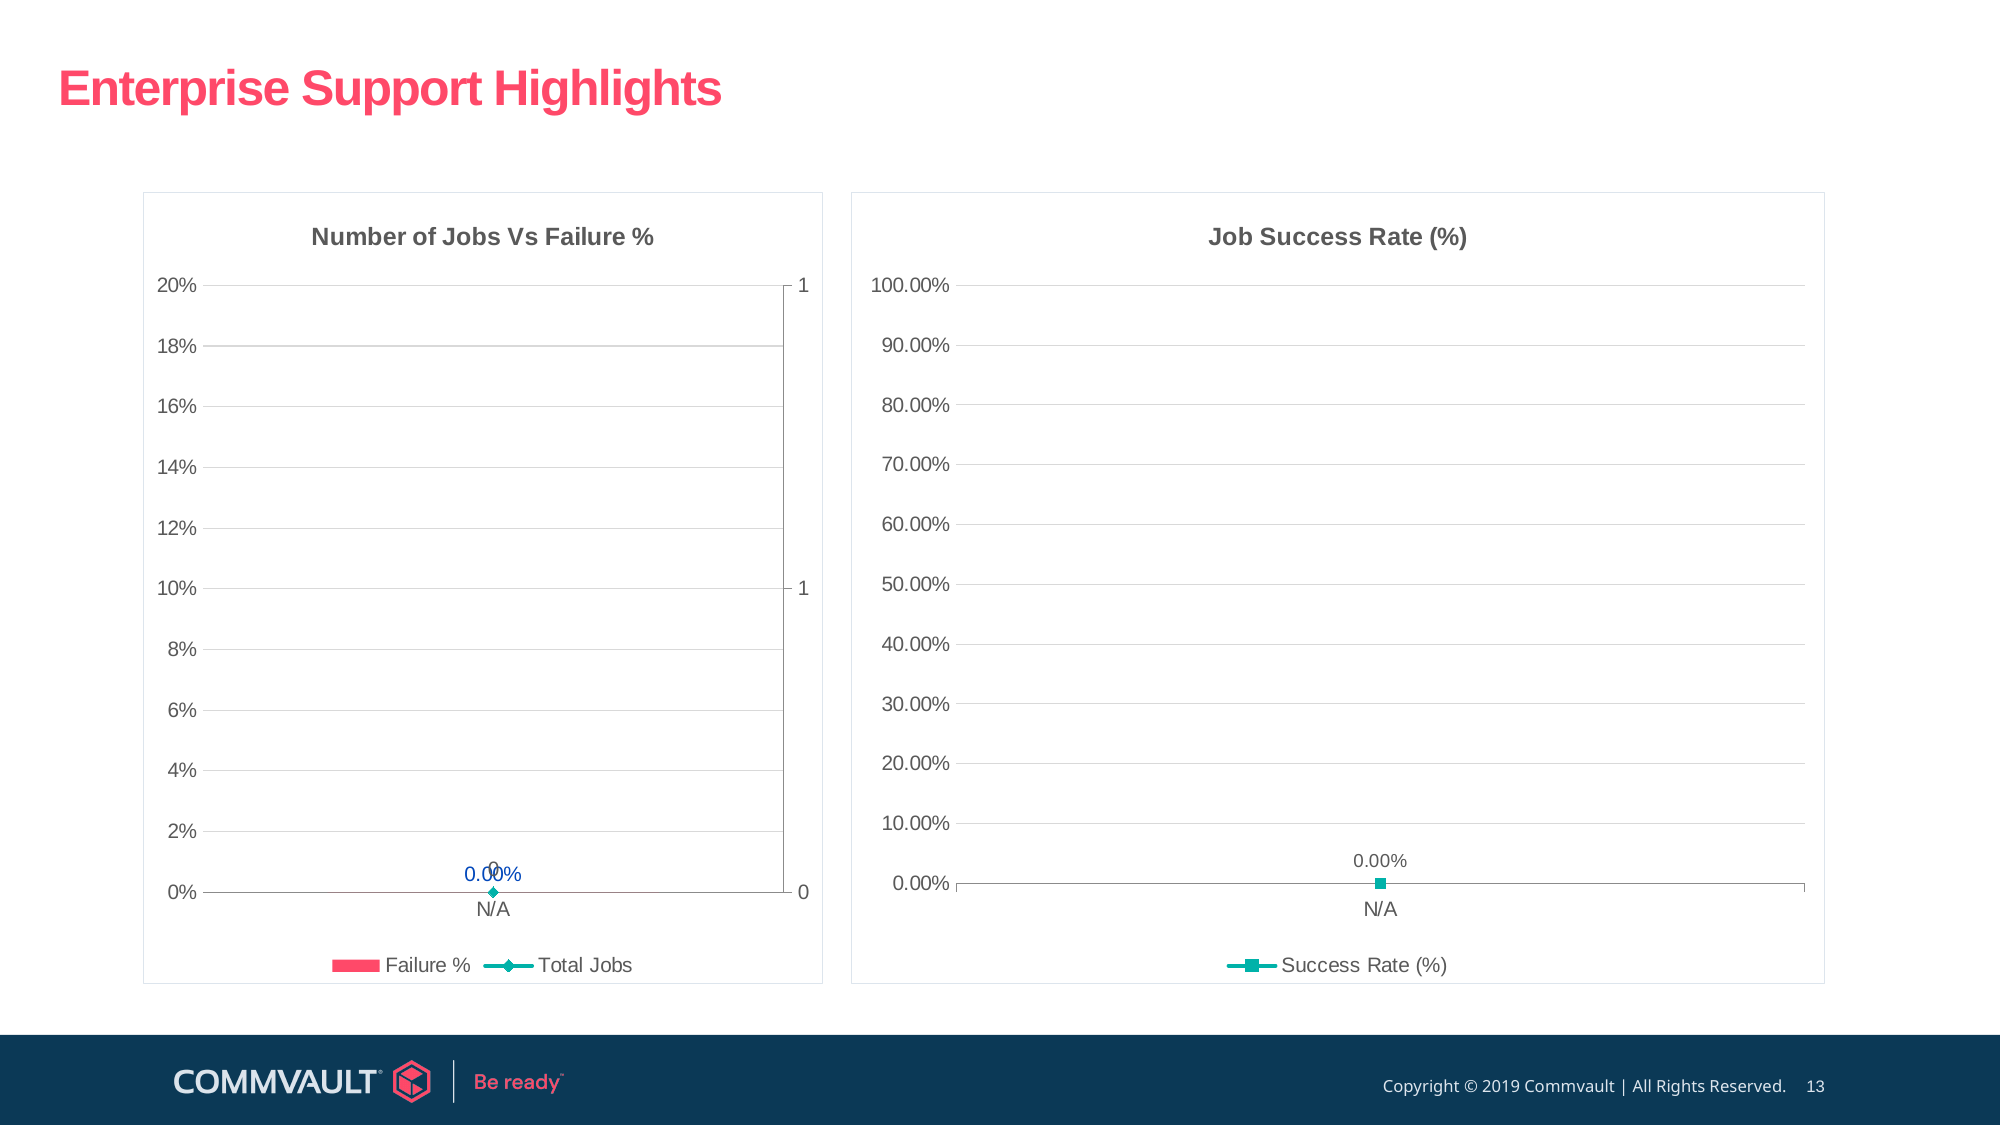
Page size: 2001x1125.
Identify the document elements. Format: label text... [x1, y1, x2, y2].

chart [142, 191, 824, 985]
picture [174, 1060, 564, 1103]
chart [850, 191, 1825, 985]
slide_number 13 [1790, 1051, 1825, 1097]
title Enterprise Support Highlights [58, 46, 1709, 117]
